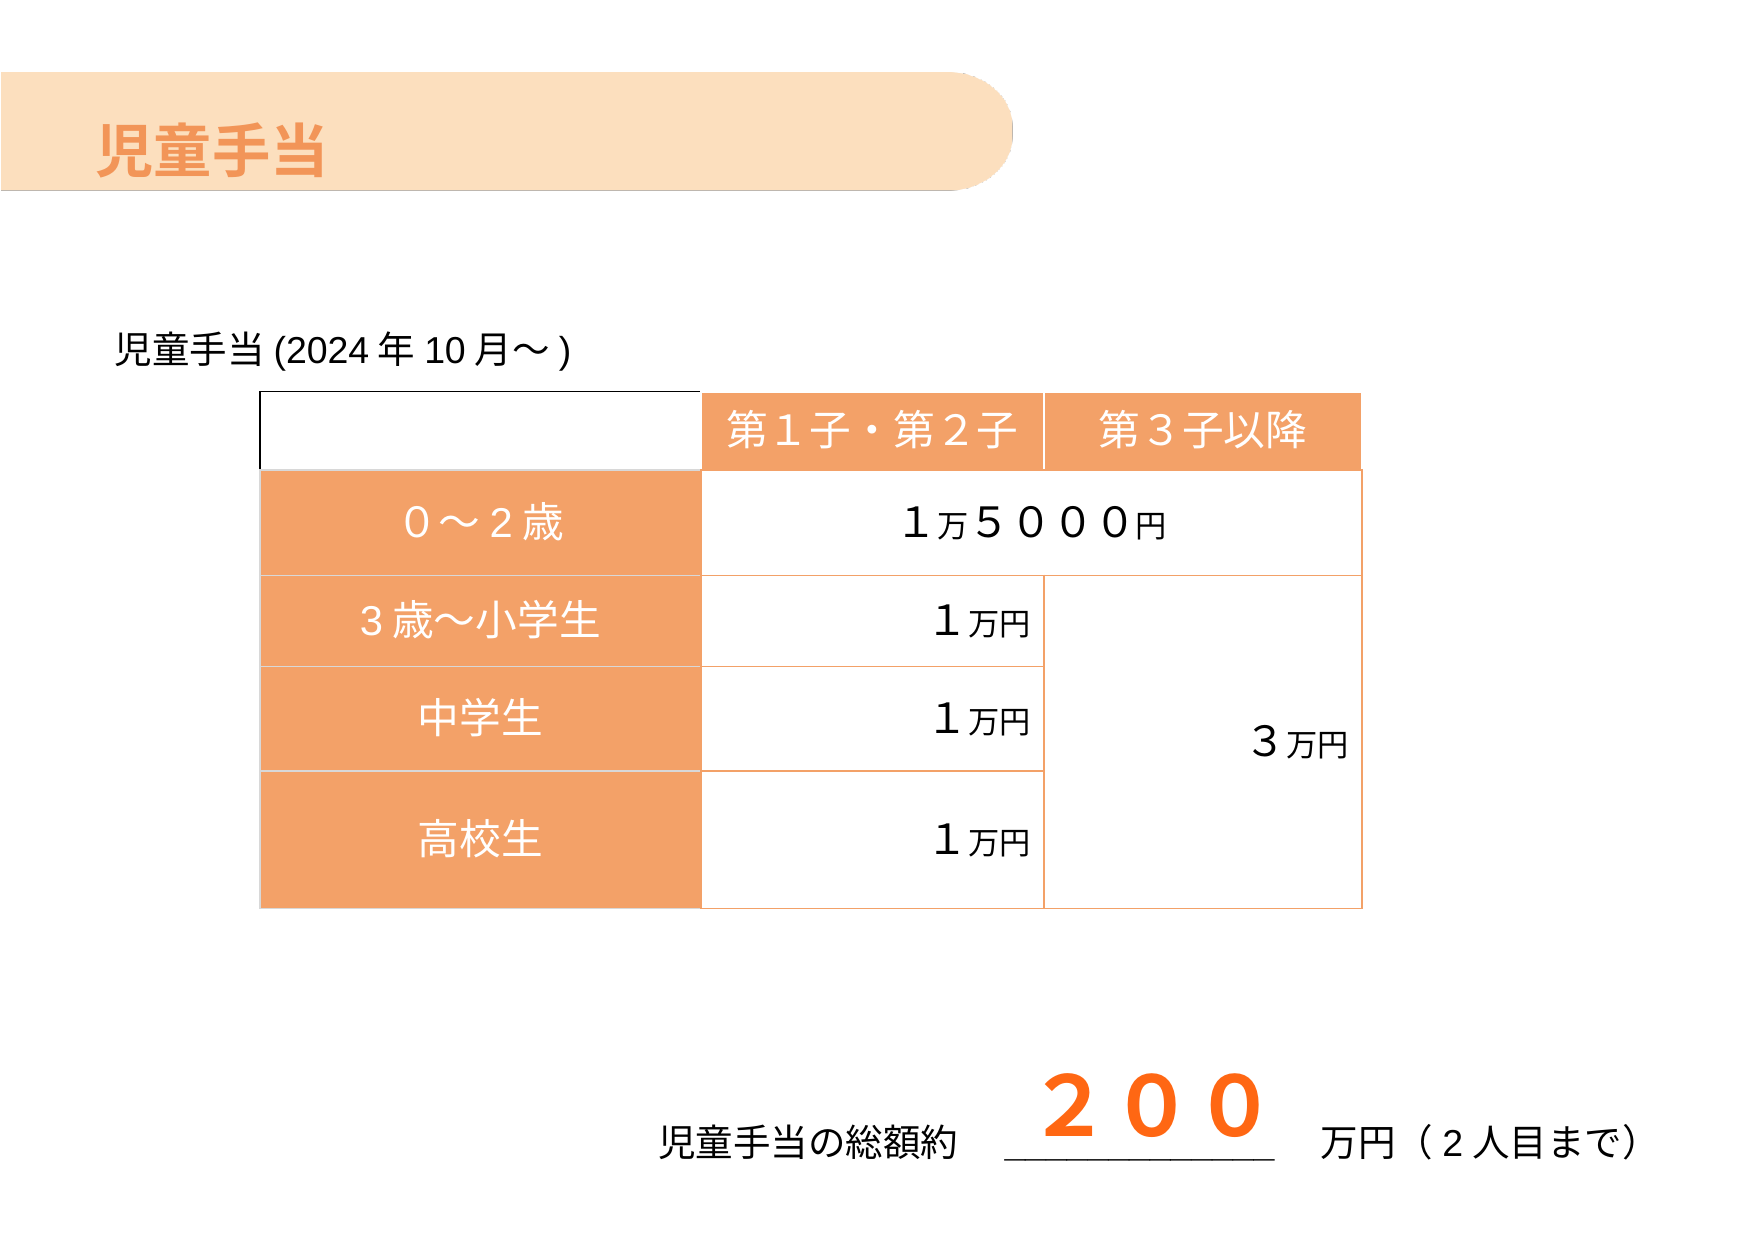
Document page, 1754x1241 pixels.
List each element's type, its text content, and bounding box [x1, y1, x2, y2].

text_box 児童手当(2024年10月〜) [99, 318, 1333, 379]
table_cell １万円 [702, 667, 1043, 770]
table_cell １万５０００円 [702, 471, 1361, 575]
text_box 児童手当の総額約 _____________ 万円（2人目まで） [553, 1111, 1754, 1172]
text_box ２００ [1012, 1045, 1336, 1161]
table_cell ３万円 [1045, 576, 1361, 908]
table_cell 中学生 [261, 667, 700, 770]
table_cell 高校生 [261, 772, 700, 908]
table_header 第３子以降 [1045, 393, 1361, 469]
table_header 第１子・第２子 [702, 393, 1043, 469]
picture [0, 71, 1013, 192]
table_cell 3歳〜小学生 [261, 576, 700, 666]
table_cell １万円 [702, 576, 1043, 666]
table_cell ０〜2歳 [261, 471, 700, 575]
table_header [261, 392, 700, 469]
table_cell １万円 [702, 772, 1043, 908]
